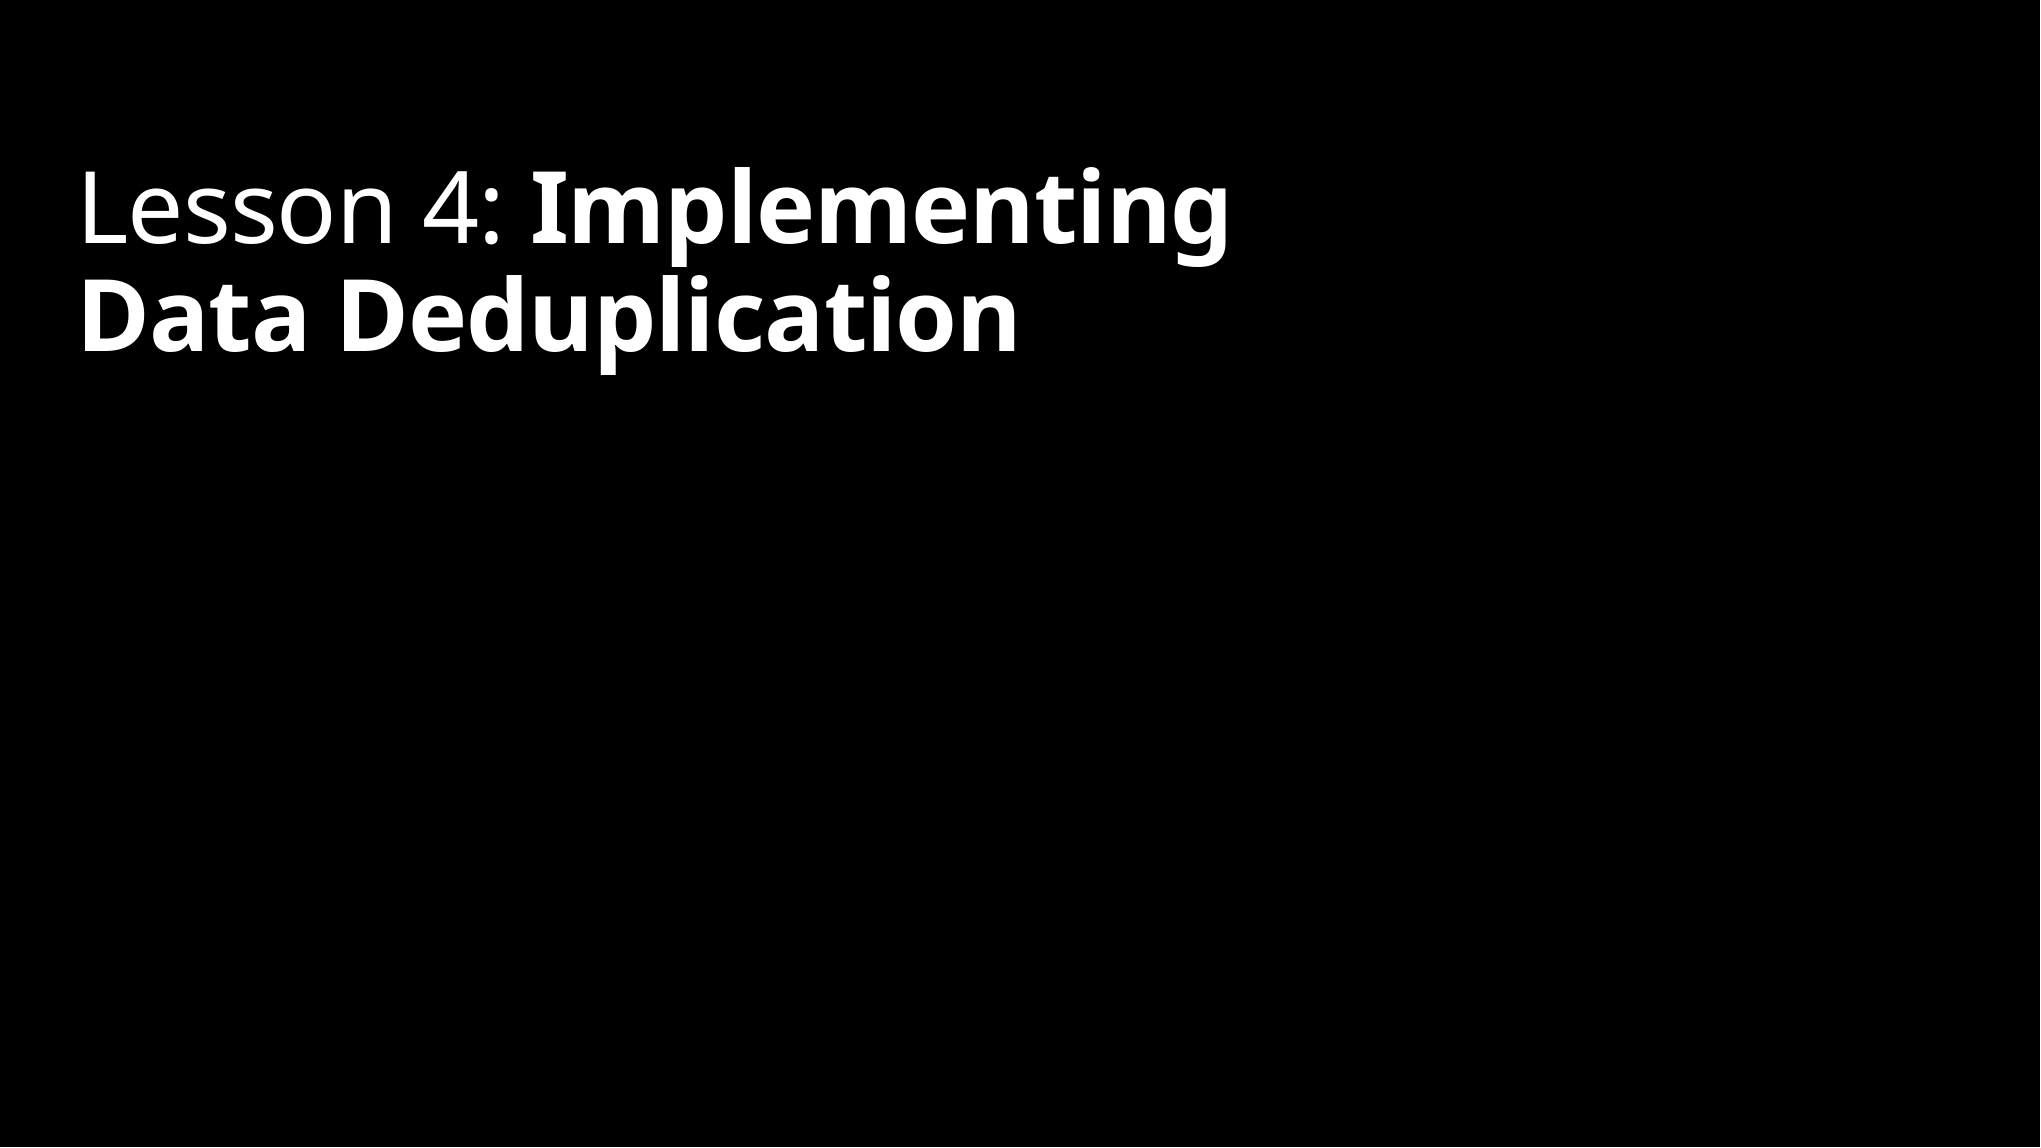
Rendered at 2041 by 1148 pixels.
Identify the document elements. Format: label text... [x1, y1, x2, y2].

title Lesson 4: Implementing Data Deduplication [76, 157, 1324, 753]
